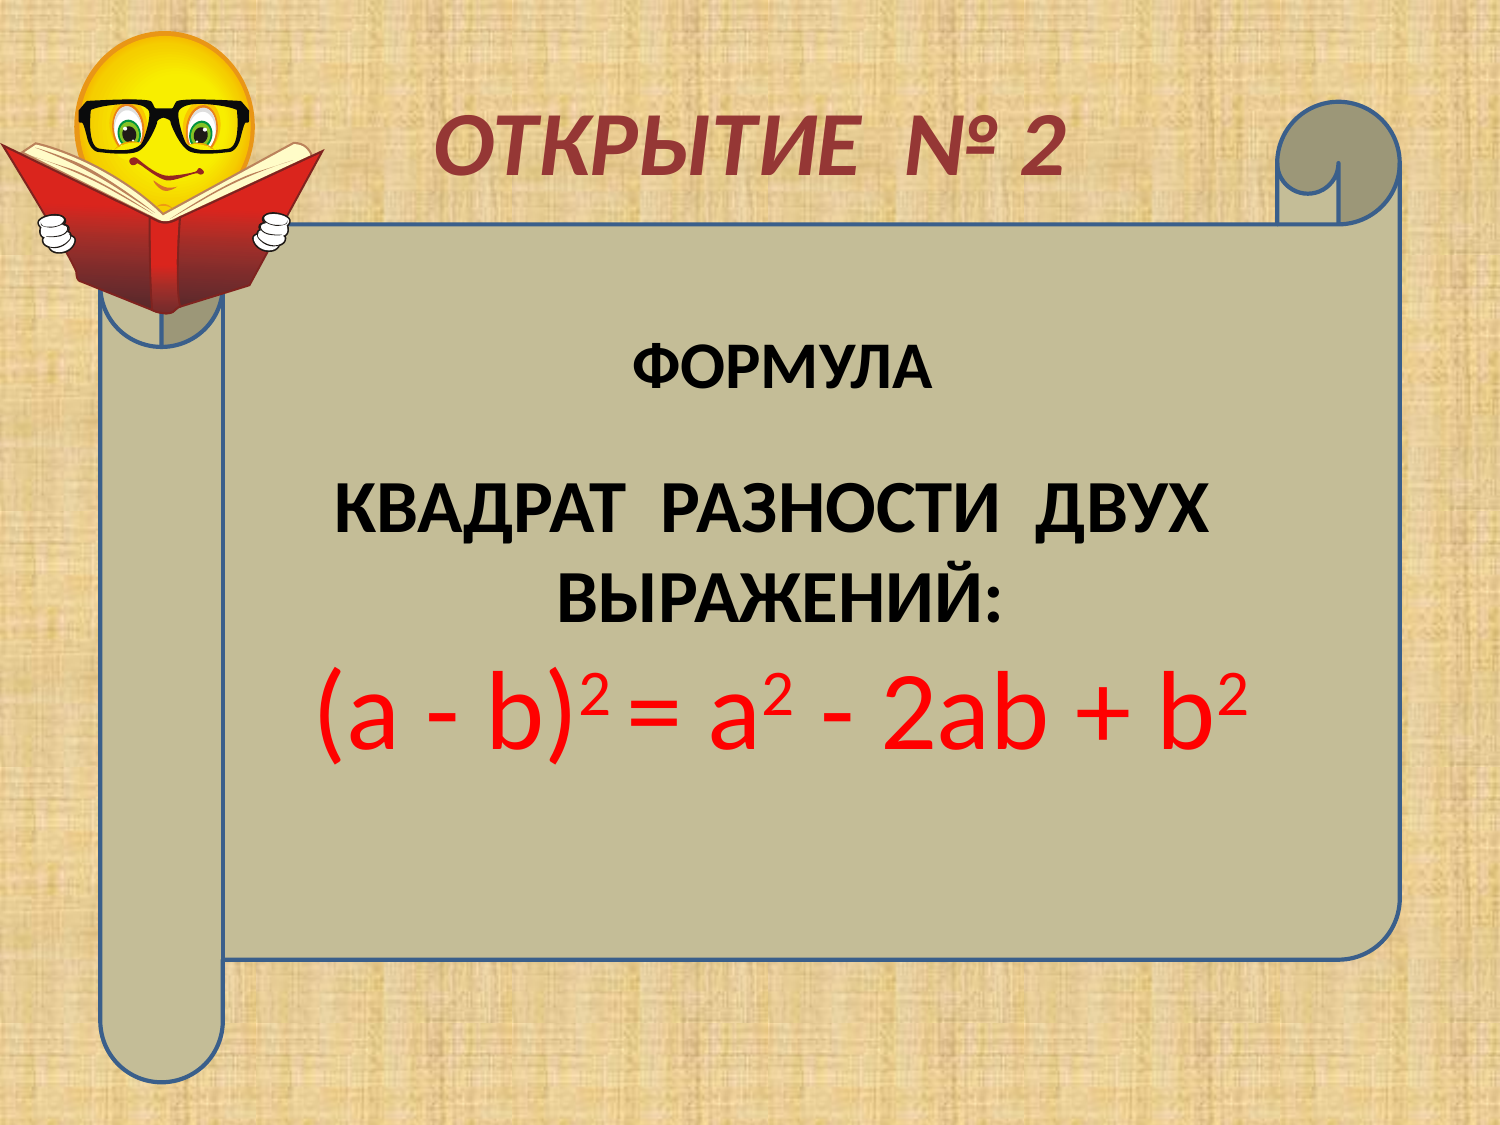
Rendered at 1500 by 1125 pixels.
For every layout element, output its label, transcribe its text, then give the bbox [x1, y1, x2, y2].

title ОТКРЫТИЕ № 2 [330, 45, 1425, 233]
text_box ФОРМУЛА [525, 314, 1040, 409]
picture [0, 0, 1500, 1125]
text_box КВАДРАТ РАЗНОСТИ ДВУХ ВЫРАЖЕНИЙ: (а - b)2 = а2 - 2аb + b2 [98, 99, 1402, 1085]
